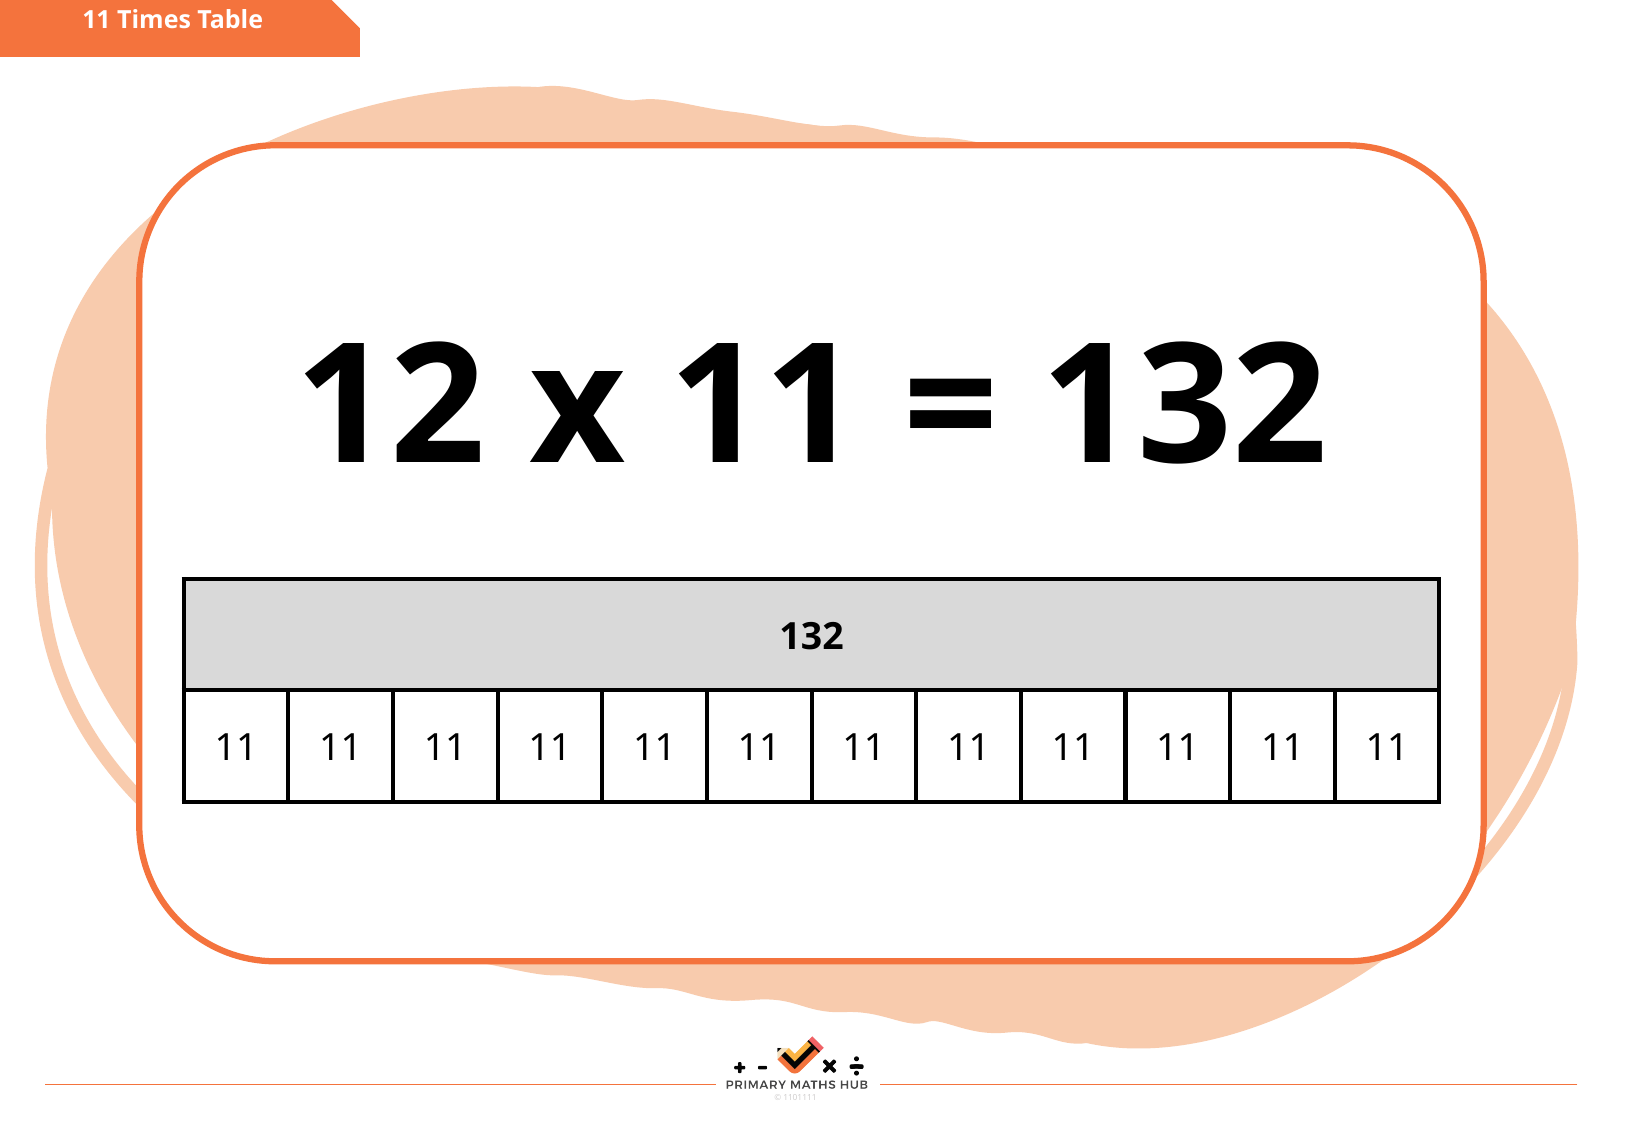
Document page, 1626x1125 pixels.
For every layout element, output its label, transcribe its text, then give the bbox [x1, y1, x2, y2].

text_box 12 x 11 = 132 [140, 288, 1485, 503]
table_cell 11 [290, 692, 391, 800]
text_box [138, 144, 1485, 963]
text_box [273, 91, 956, 144]
text_box © 1101111 [720, 1084, 870, 1110]
table_cell 11 [1128, 692, 1228, 800]
table_cell 11 [500, 692, 600, 800]
picture [722, 1034, 872, 1094]
text_box [1479, 300, 1579, 867]
table_header 132 [186, 581, 1437, 688]
text_box [39, 214, 155, 799]
text_box [496, 960, 1374, 1044]
text_box 11 Times Table [0, 0, 361, 58]
table_cell 11 [1232, 692, 1333, 800]
table_cell 11 [395, 692, 496, 800]
table_cell 11 [814, 692, 914, 800]
table_cell 11 [709, 692, 810, 800]
table_cell 11 [1337, 692, 1437, 800]
table_cell 11 [1023, 692, 1123, 800]
table_cell 11 [604, 692, 705, 800]
table_cell 11 [918, 692, 1019, 800]
table_cell 11 [186, 692, 286, 800]
